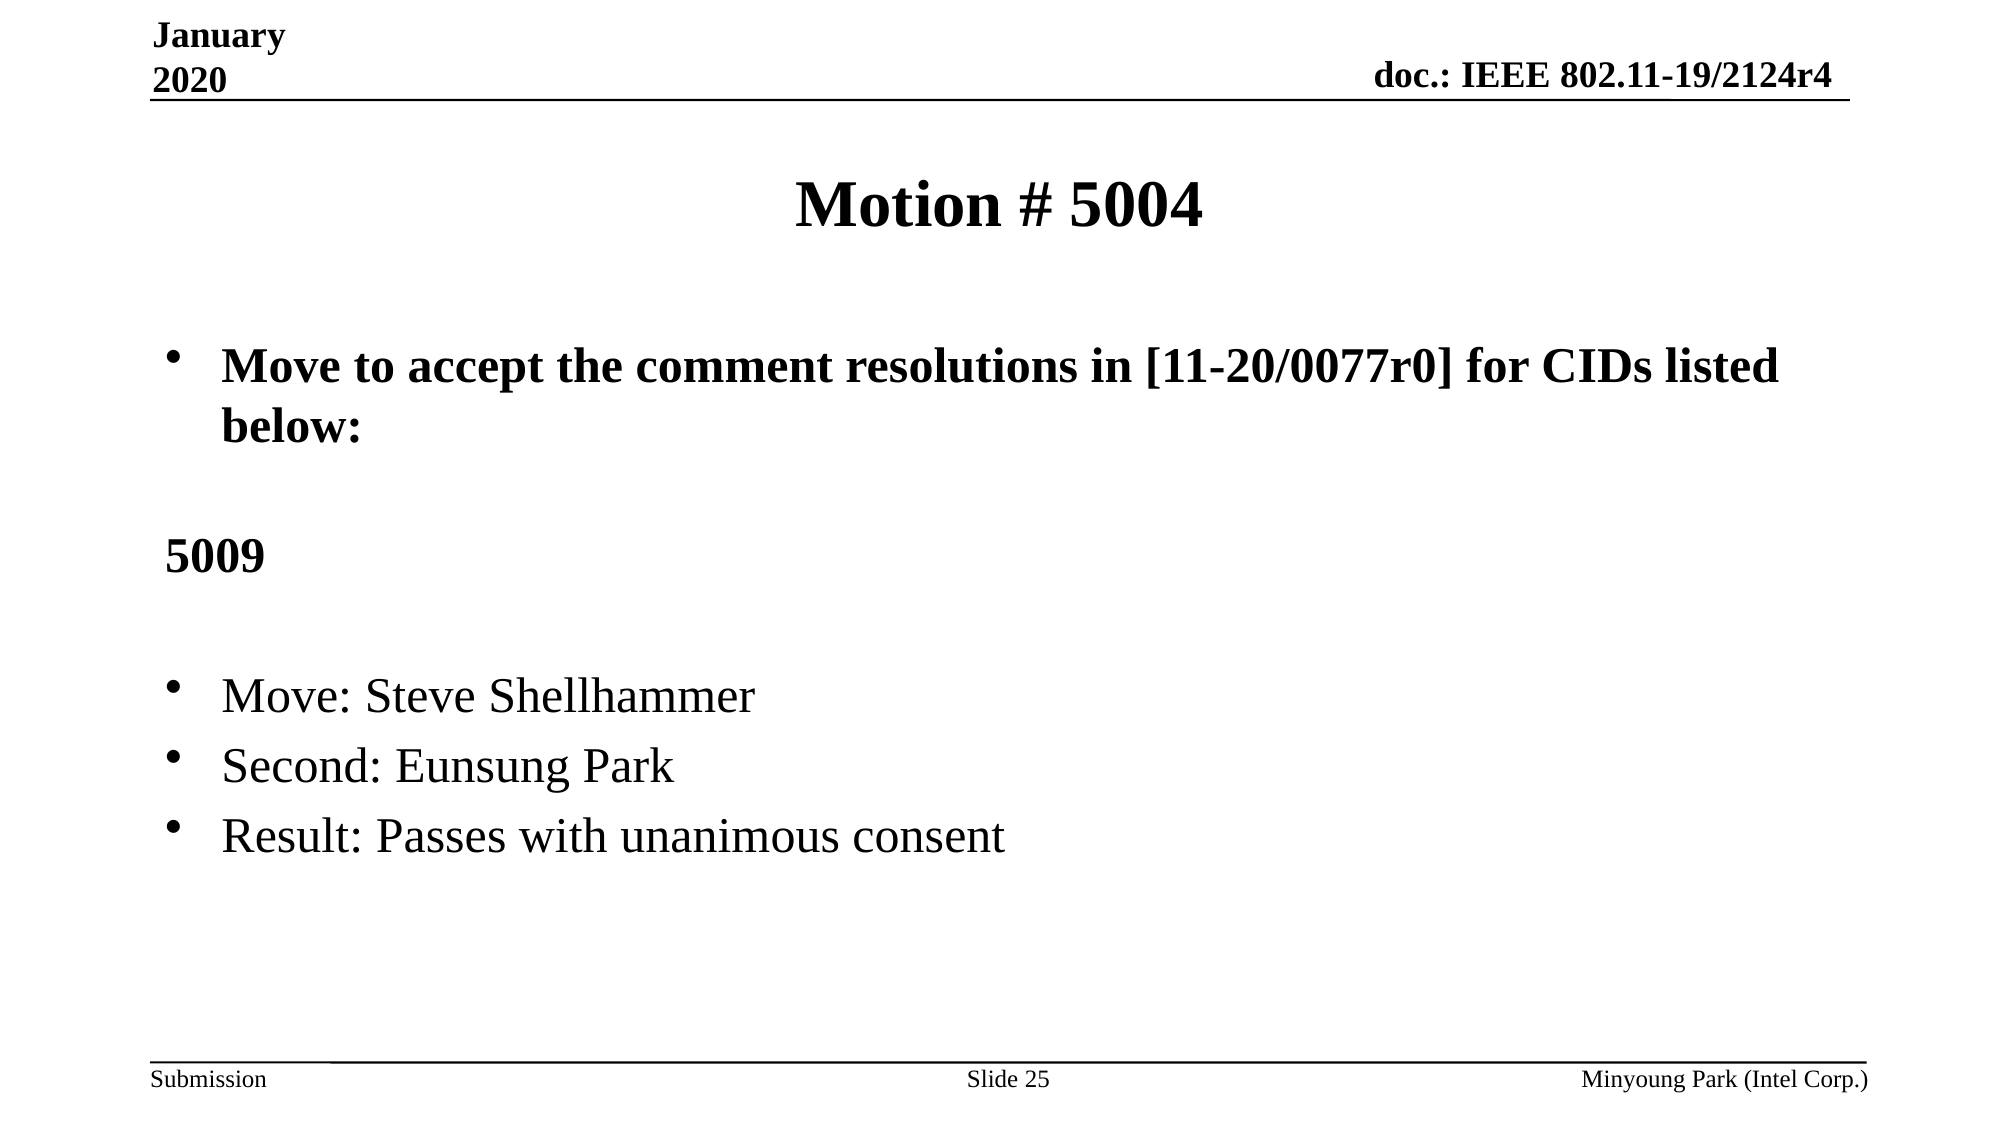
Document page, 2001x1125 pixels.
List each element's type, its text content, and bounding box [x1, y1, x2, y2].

list Move to accept the comment resolutions in [11-20/0077r0] for CIDs listed below: 5009 Move: Steve Shellhammer Second: Eunsung Park Result: Passes with unanimous consent [150, 324, 1850, 1000]
title Motion # 5004 [150, 112, 1850, 288]
footer Minyoung Park (Intel Corp.) [1266, 1061, 1869, 1093]
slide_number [152, 54, 347, 101]
slide_number Slide 25 [964, 1061, 1053, 1093]
